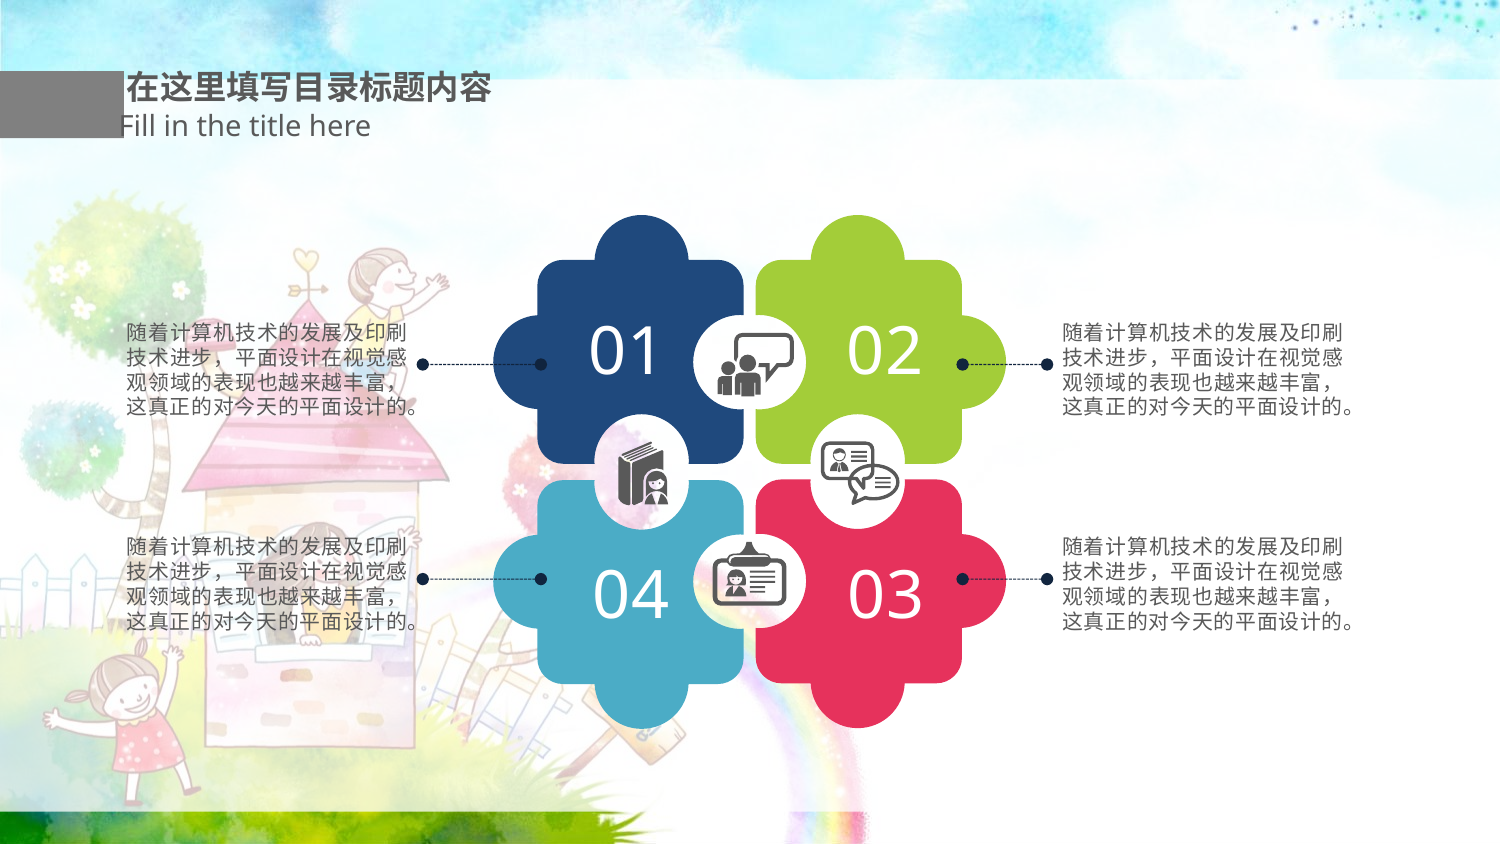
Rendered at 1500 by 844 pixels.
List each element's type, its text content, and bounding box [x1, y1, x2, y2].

text_box 随着计算机技术的发展及印刷技术进步，平面设计在视觉感观领域的表现也越来越丰富，这真正的对今天的平面设计的。 [112, 526, 423, 642]
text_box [755, 214, 1007, 464]
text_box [755, 479, 1007, 729]
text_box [492, 479, 744, 730]
picture [0, 812, 1500, 844]
text_box 随着计算机技术的发展及印刷技术进步，平面设计在视觉感观领域的表现也越来越丰富，这真正的对今天的平面设计的。 [1047, 526, 1359, 642]
text_box 随着计算机技术的发展及印刷技术进步，平面设计在视觉感观领域的表现也越来越丰富，这真正的对今天的平面设计的。 [112, 311, 423, 427]
text_box [0, 70, 112, 139]
text_box Fill in the title here [103, 99, 387, 150]
text_box 在这里填写目录标题内容 [112, 59, 538, 114]
picture [0, 0, 1500, 79]
text_box 随着计算机技术的发展及印刷技术进步，平面设计在视觉感观领域的表现也越来越丰富，这真正的对今天的平面设计的。 [1047, 311, 1359, 427]
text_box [492, 214, 744, 464]
